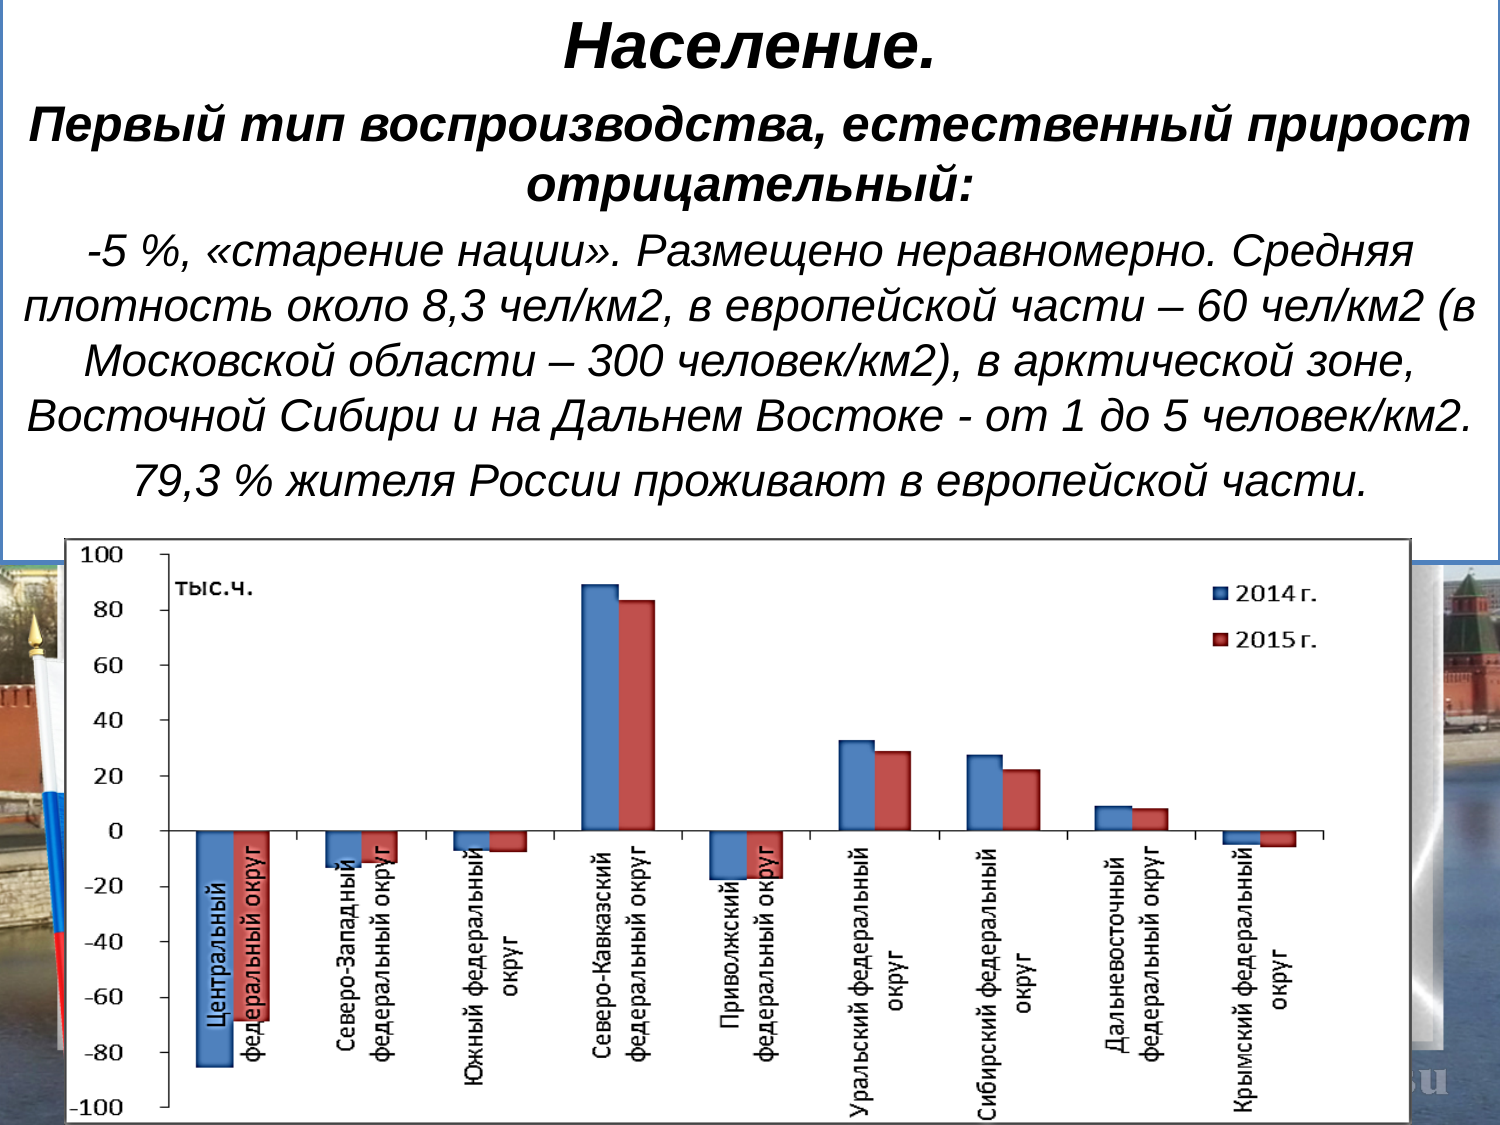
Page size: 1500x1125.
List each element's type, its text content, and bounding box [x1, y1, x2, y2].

list Население. Первый тип воспроизводства, естественный прирост отрицательный: -5 %, «старение нации». Размещено неравномерно. Средняя плотность около 8,3 чел/км2, в европейской части – 60 чел/км2 (в Московской области – 300 человек/км2), в арктической зоне, Восточной Сибири и на Дальнем Востоке - от 1 до 5 человек/км2. 79,3 % жителя России проживают в европейской части. [0, 0, 1500, 565]
picture [0, 538, 1500, 1125]
